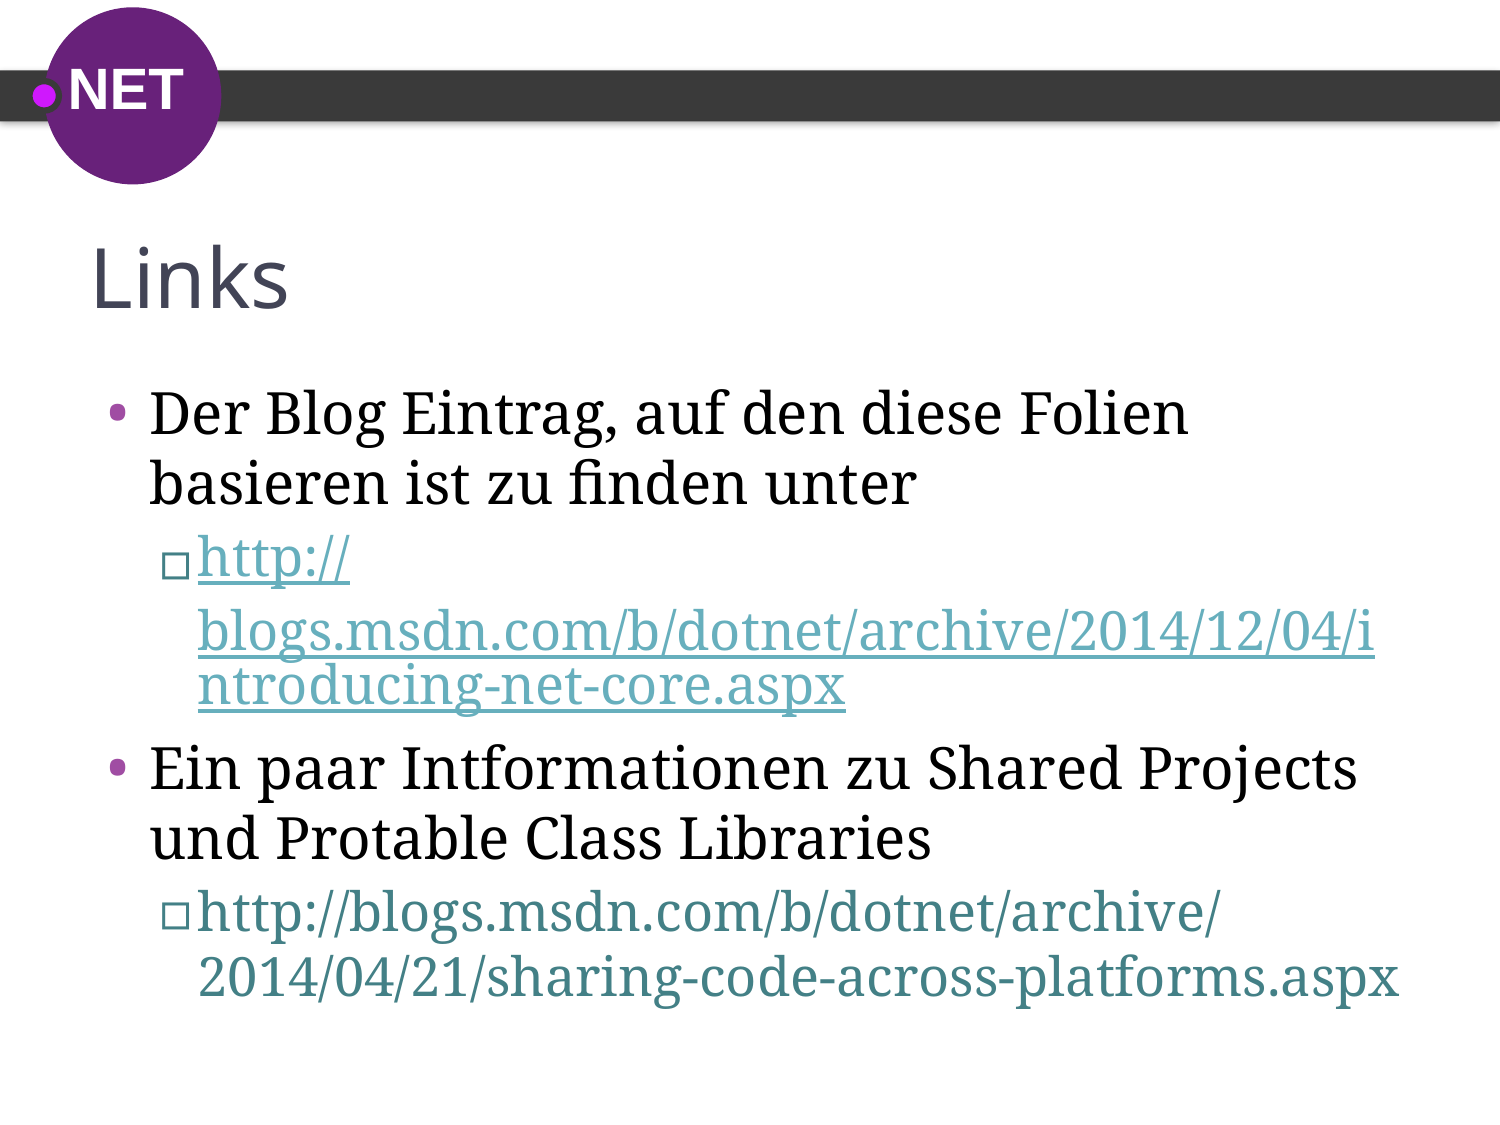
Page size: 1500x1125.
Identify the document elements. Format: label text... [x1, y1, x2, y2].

title Links [75, 187, 1425, 363]
list Der Blog Eintrag, auf den diese Folien basieren ist zu finden unter http://blogs.msdn.com/b/dotnet/archive/2014/12/04/introducing-net-core.aspx Ein paar Intformationen zu Shared Projects und Protable Class Libraries http://blogs.msdn.com/b/dotnet/archive/2014/04/21/sharing-code-across-platforms.aspx [75, 368, 1425, 1079]
